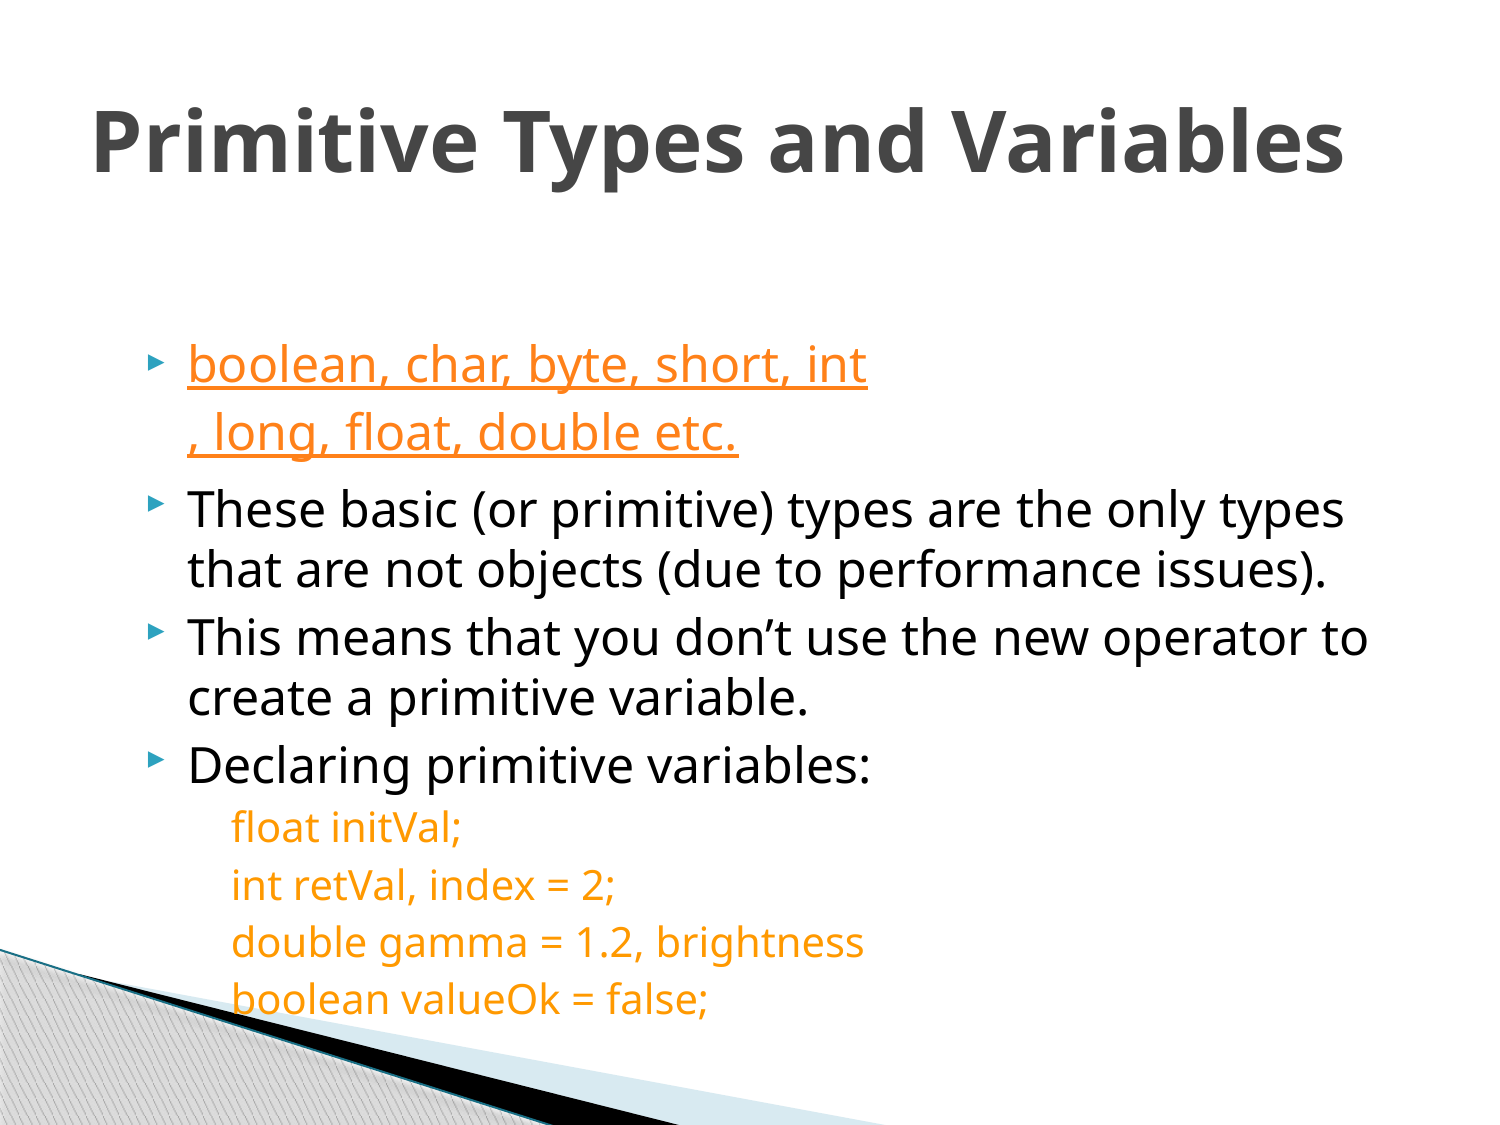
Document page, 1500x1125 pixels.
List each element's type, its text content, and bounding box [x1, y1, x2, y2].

title Primitive Types and Variables [75, 45, 1425, 233]
list boolean, char, byte, short, int, long, float, double etc. These basic (or primitive) types are the only types that are not objects (due to performance issues). This means that you don’t use the new operator to create a primitive variable. Declaring primitive variables: float initVal; int retVal, index = 2; double gamma = 1.2, brightness boolean valueOk = false; [112, 324, 1388, 1050]
